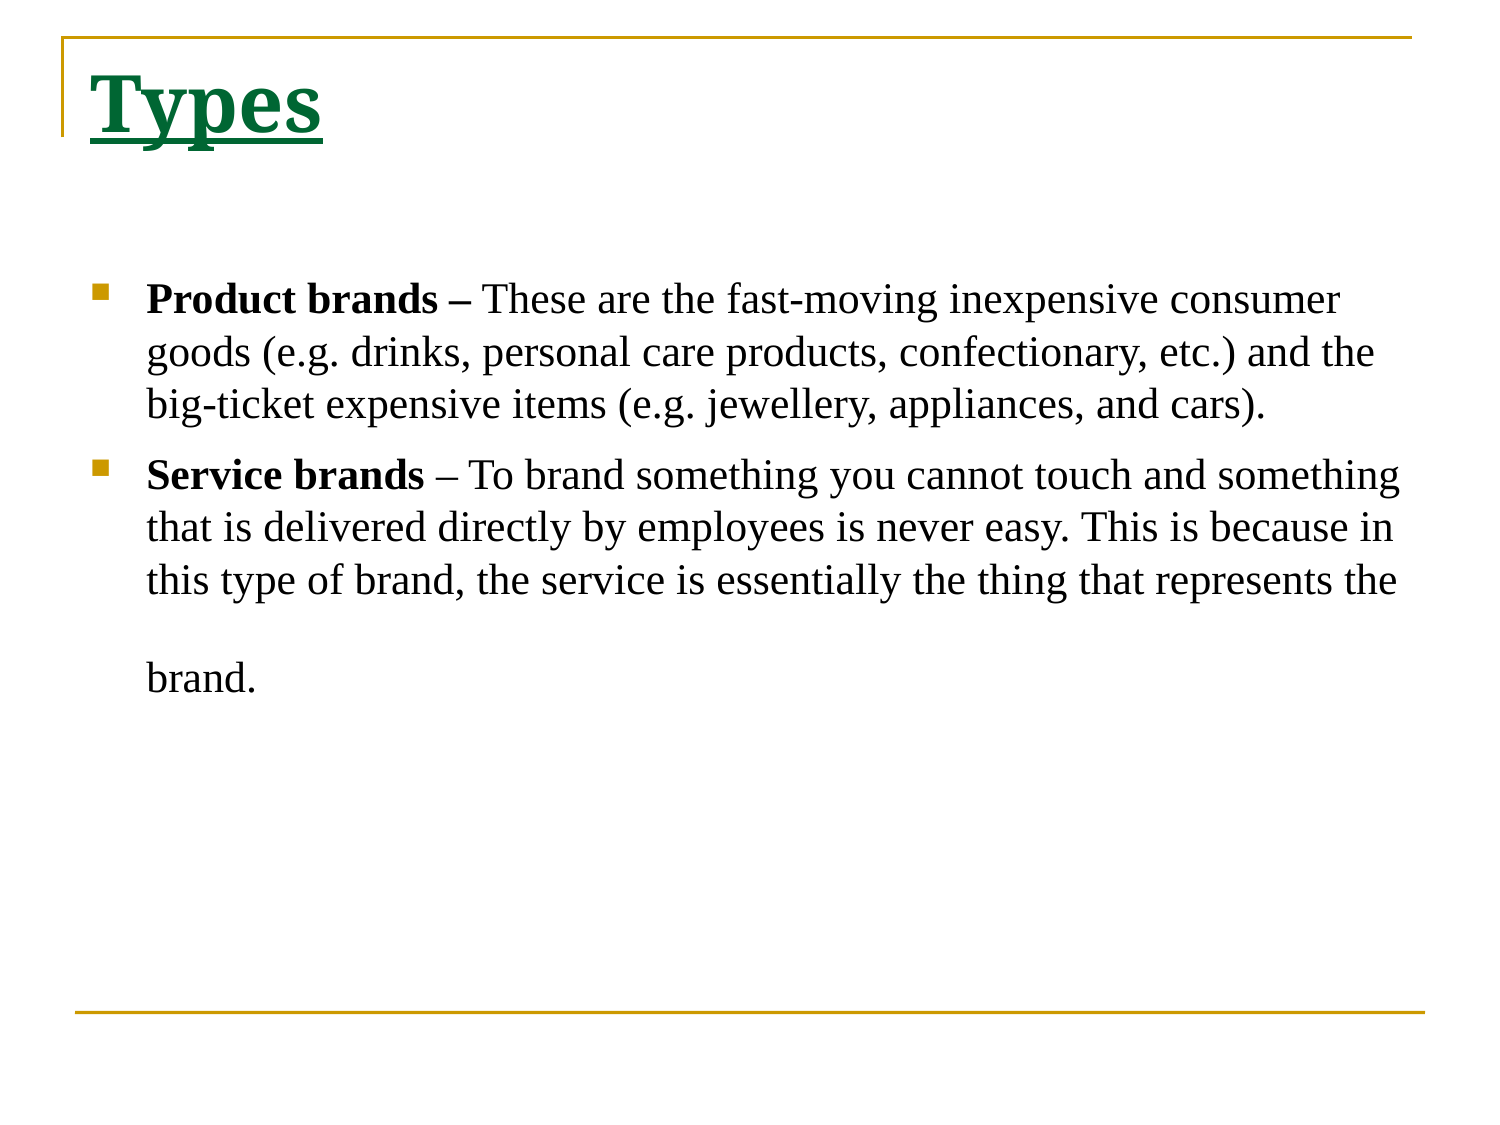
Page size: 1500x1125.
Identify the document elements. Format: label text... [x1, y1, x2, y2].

list Product brands – These are the fast-moving inexpensive consumer goods (e.g. drinks, personal care products, confectionary, etc.) and the big-ticket expensive items (e.g. jewellery, appliances, and cars). Service brands – To brand something you cannot touch and something that is delivered directly by employees is never easy. This is because in this type of brand, the service is essentially the thing that represents the brand. [74, 262, 1426, 1006]
title Types [74, 45, 1426, 233]
